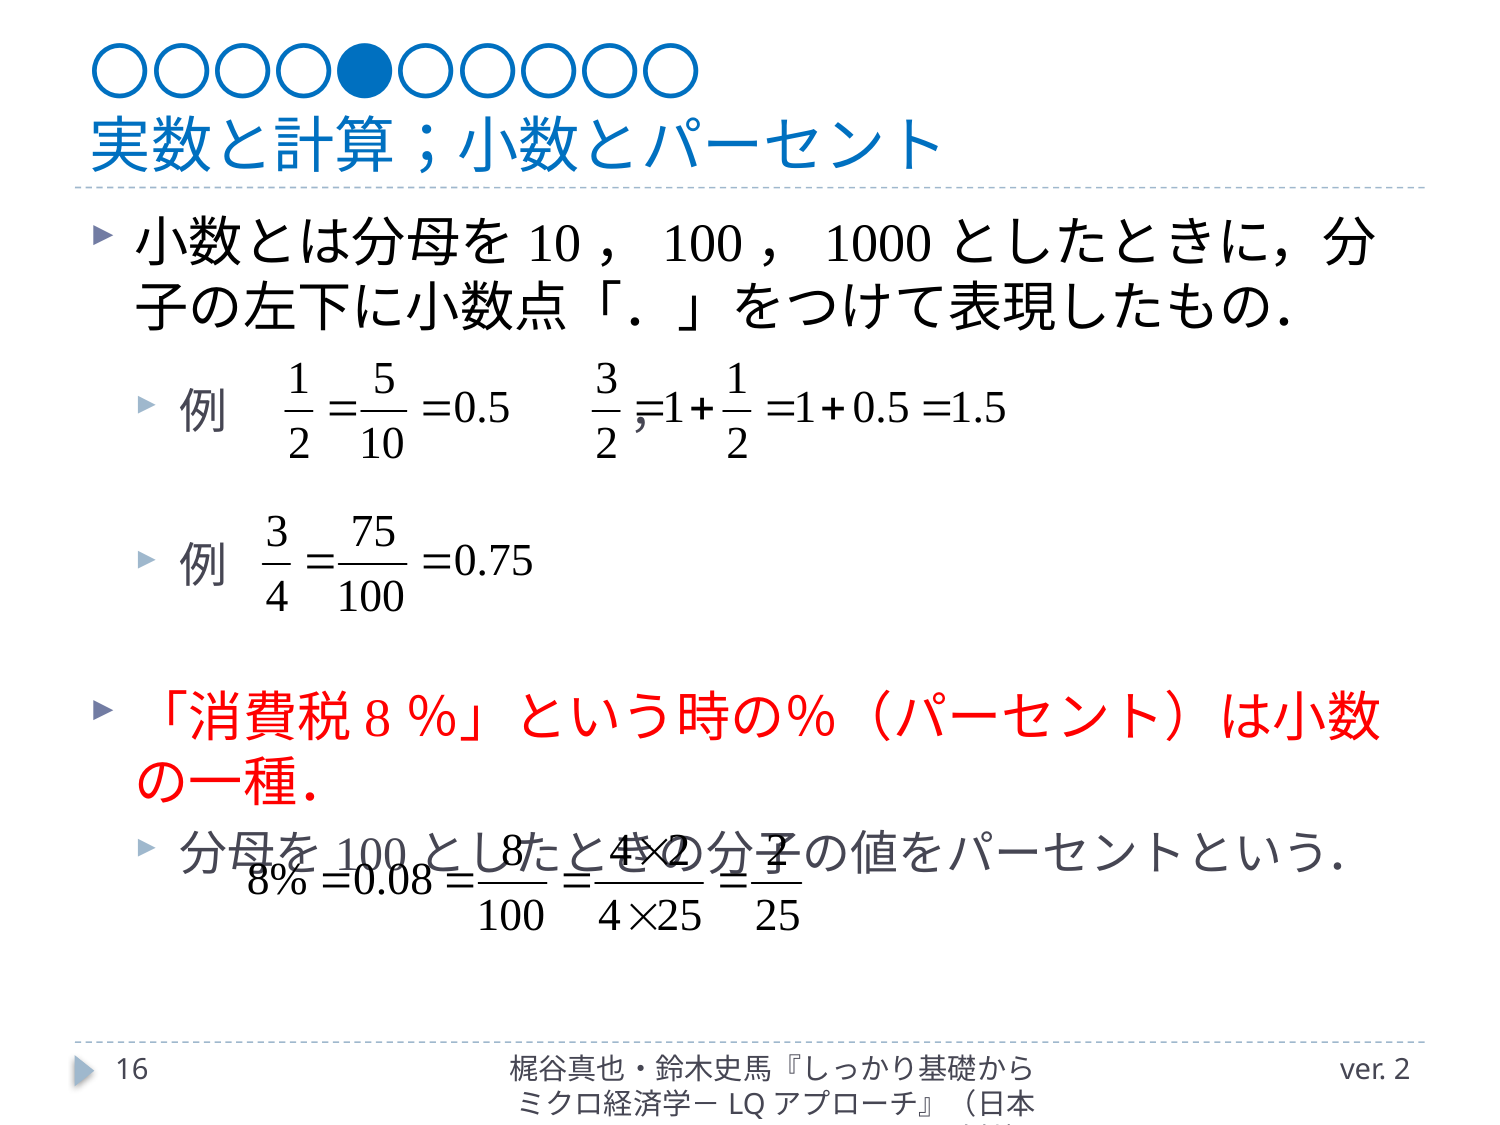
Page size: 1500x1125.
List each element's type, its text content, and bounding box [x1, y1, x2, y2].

list 小数とは分母を10，100，1000としたときに，分子の左下に小数点「．」をつけて表現したもの． 例 ， 例 「消費税8％」という時の％（パーセント）は小数の一種． 分母を100としたときの分子の値をパーセントという． [75, 200, 1425, 1010]
footer 梶谷真也・鈴木史馬『しっかり基礎からミクロ経済学－LQアプローチ』（日本評論社） [475, 1042, 1050, 1103]
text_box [241, 822, 813, 941]
slide_number 16 [100, 1042, 426, 1103]
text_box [584, 349, 1015, 469]
slide_number ver. 2 [1050, 1042, 1426, 1103]
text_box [277, 349, 518, 469]
title 〇〇〇〇●〇〇〇〇〇 実数と計算；小数とパーセント [75, 24, 1425, 188]
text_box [254, 503, 541, 622]
